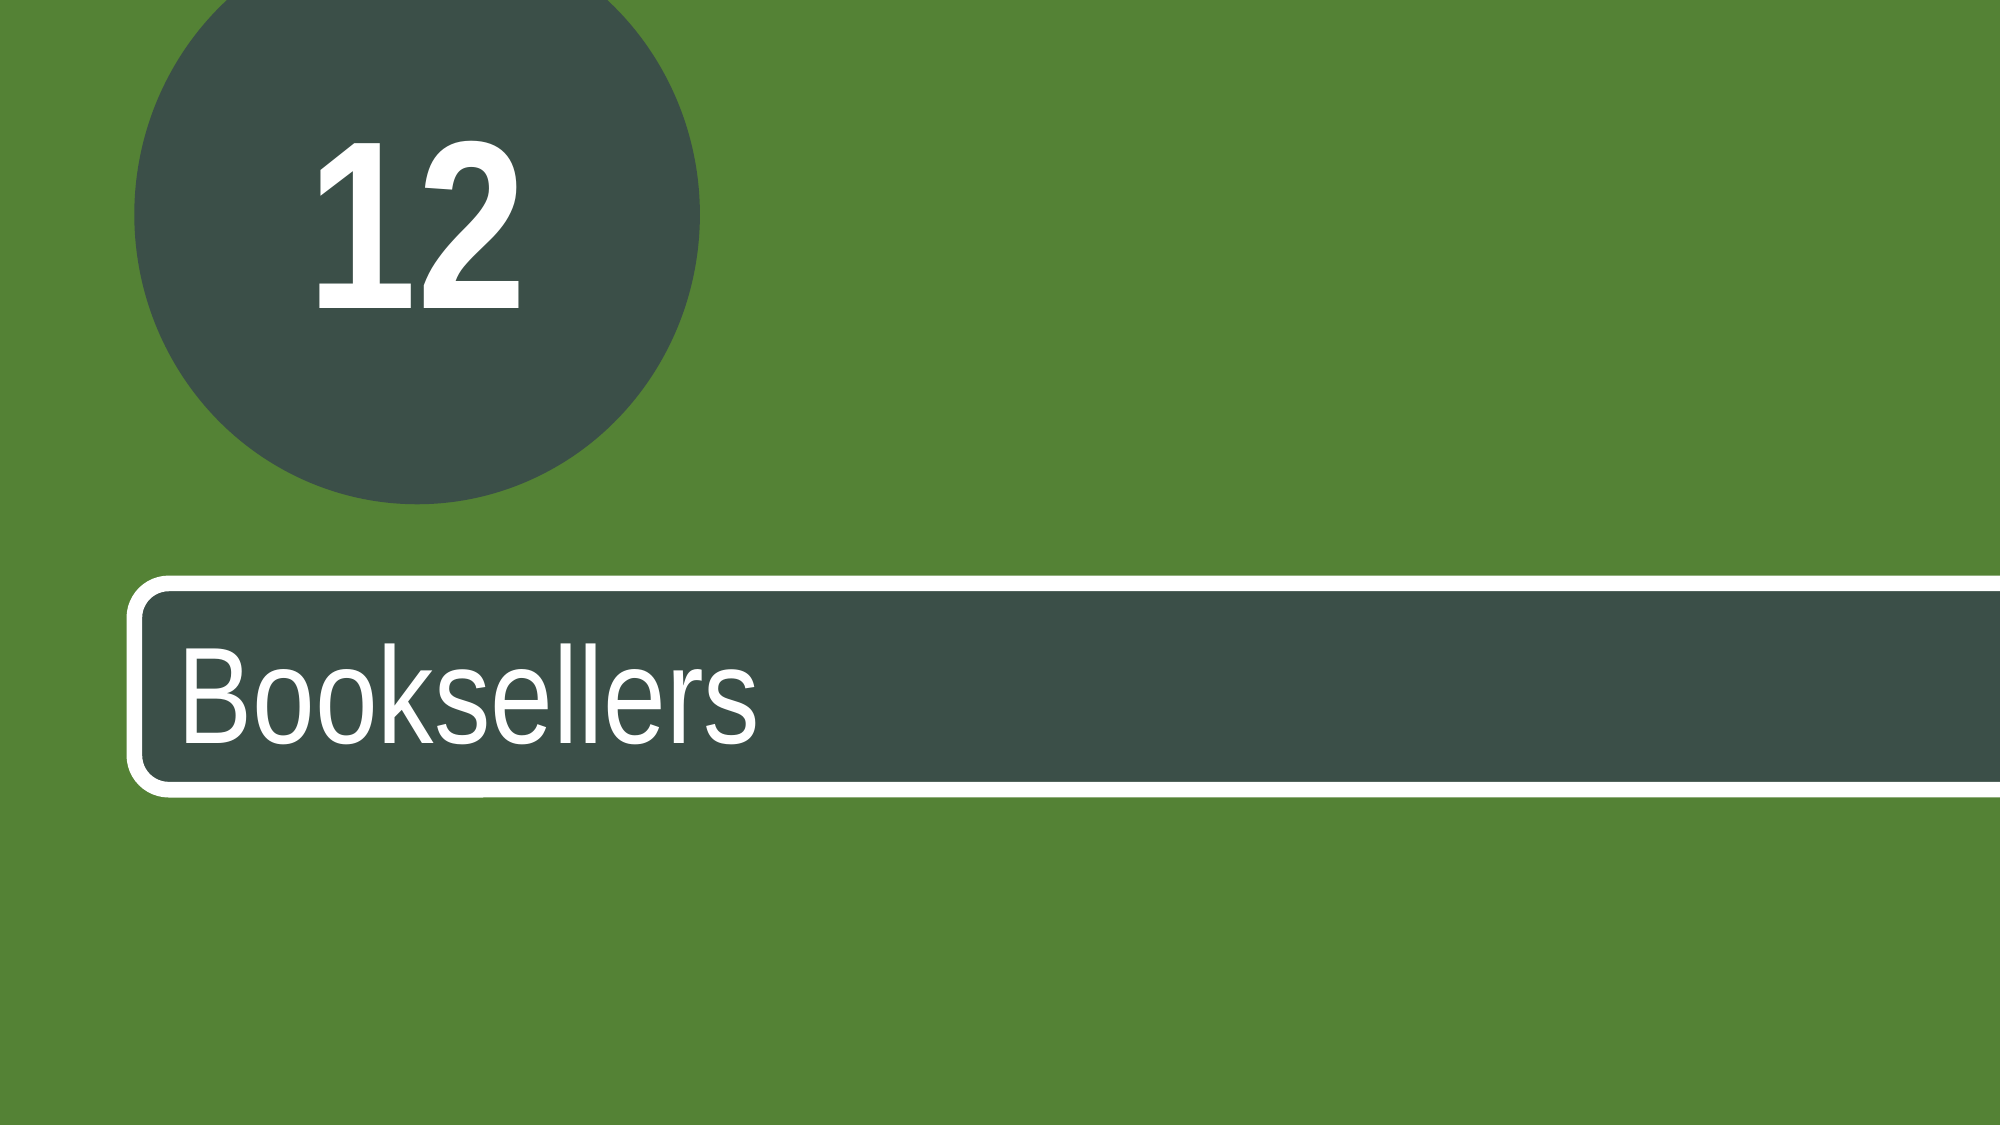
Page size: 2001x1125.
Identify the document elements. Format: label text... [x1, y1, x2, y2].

text_box [133, 582, 2000, 791]
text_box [134, 0, 700, 505]
text_box Booksellers [162, 599, 1854, 779]
